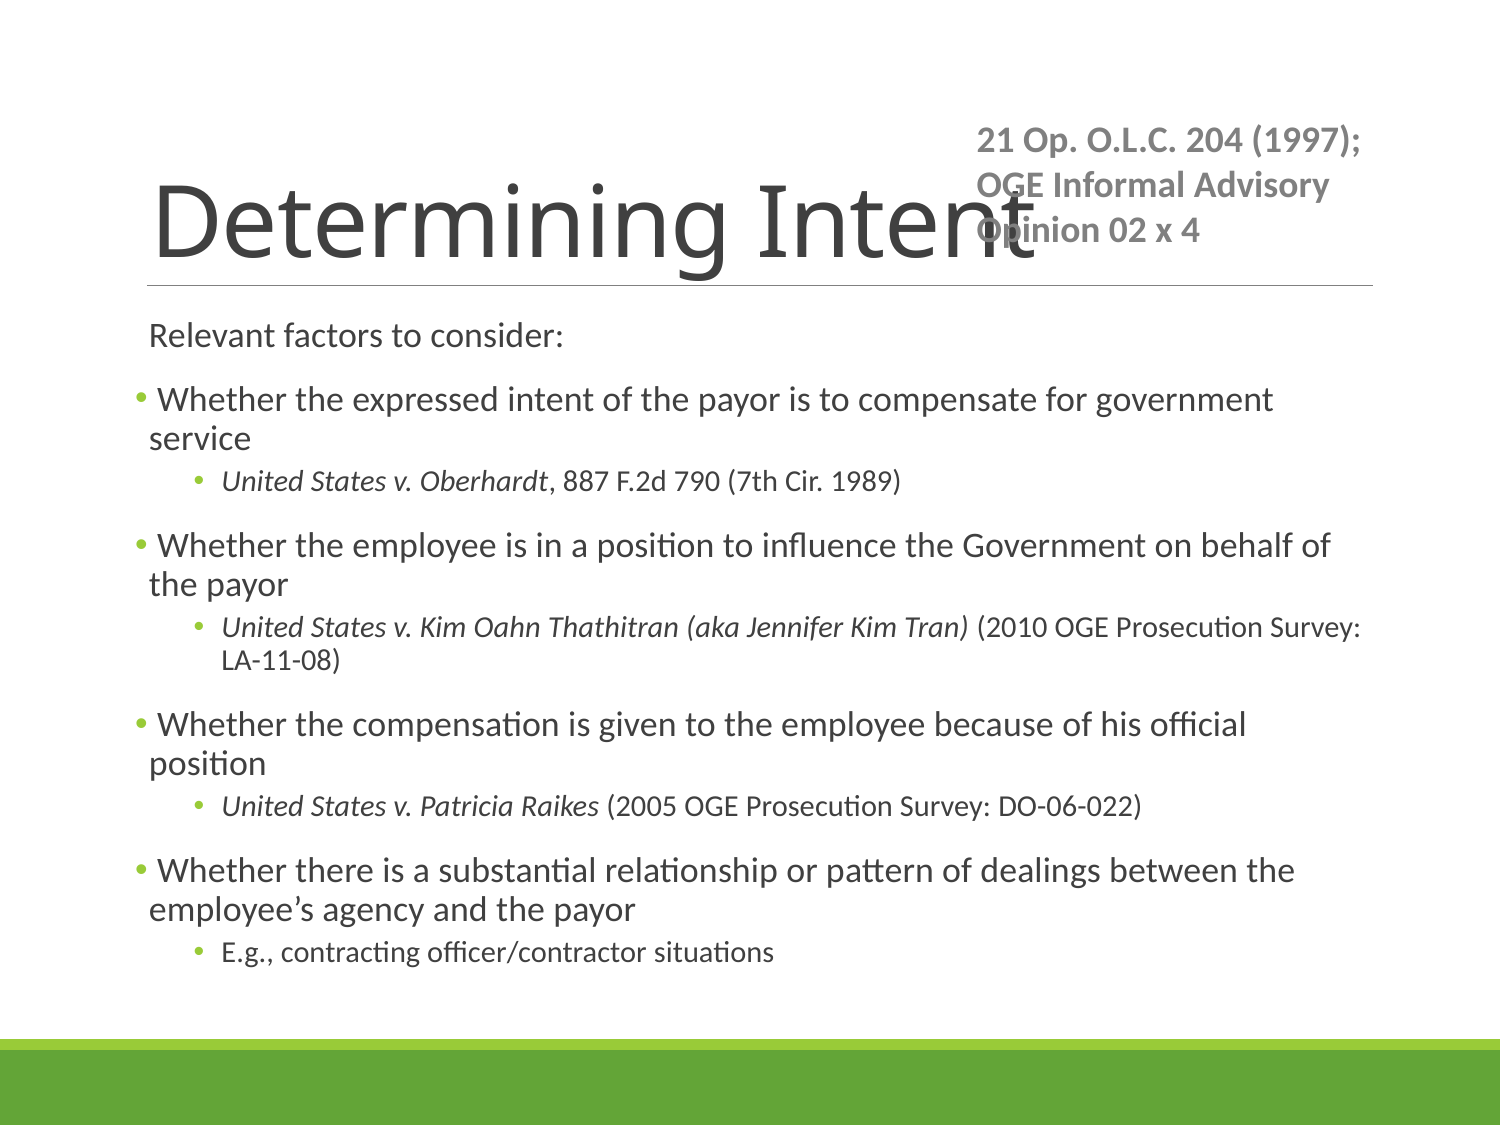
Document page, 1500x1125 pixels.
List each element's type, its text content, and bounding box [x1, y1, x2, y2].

title Determining Intent [135, 47, 1373, 285]
text_box 21 Op. O.L.C. 204 (1997); OGE Informal Advisory Opinion 02 x 4 [961, 107, 1453, 258]
list Relevant factors to consider: Whether the expressed intent of the payor is to compensate for government service United States v. Oberhardt, 887 F.2d 790 (7th Cir. 1989) Whether the employee is in a position to influence the Government on behalf of the payor United States v. Kim Oahn Thathitran (aka Jennifer Kim Tran) (2010 OGE Prosecution Survey: LA-11-08) Whether the compensation is given to the employee because of his official position United States v. Patricia Raikes (2005 OGE Prosecution Survey: DO-06-022) Whether there is a substantial relationship or pattern of dealings between the employee’s agency and the payor E.g., contracting officer/contractor situations [135, 309, 1369, 984]
